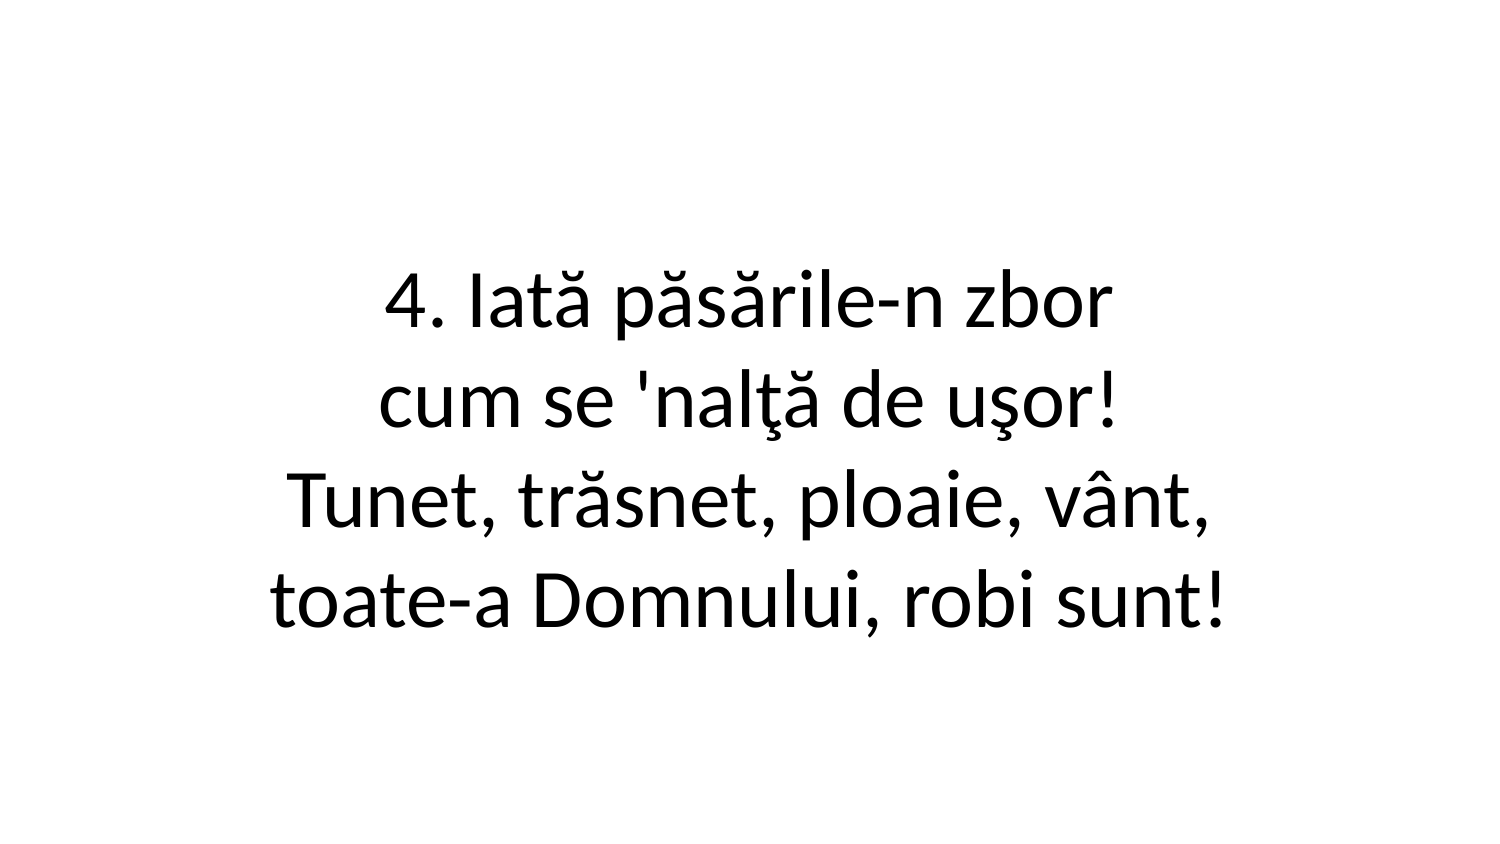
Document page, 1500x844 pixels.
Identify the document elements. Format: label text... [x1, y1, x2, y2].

text_box 4. Iată păsările-n zbor cum se 'nalţă de uşor! Tunet, trăsnet, ploaie, vânt, toate-a Domnului, robi sunt! [254, 192, 1246, 652]
